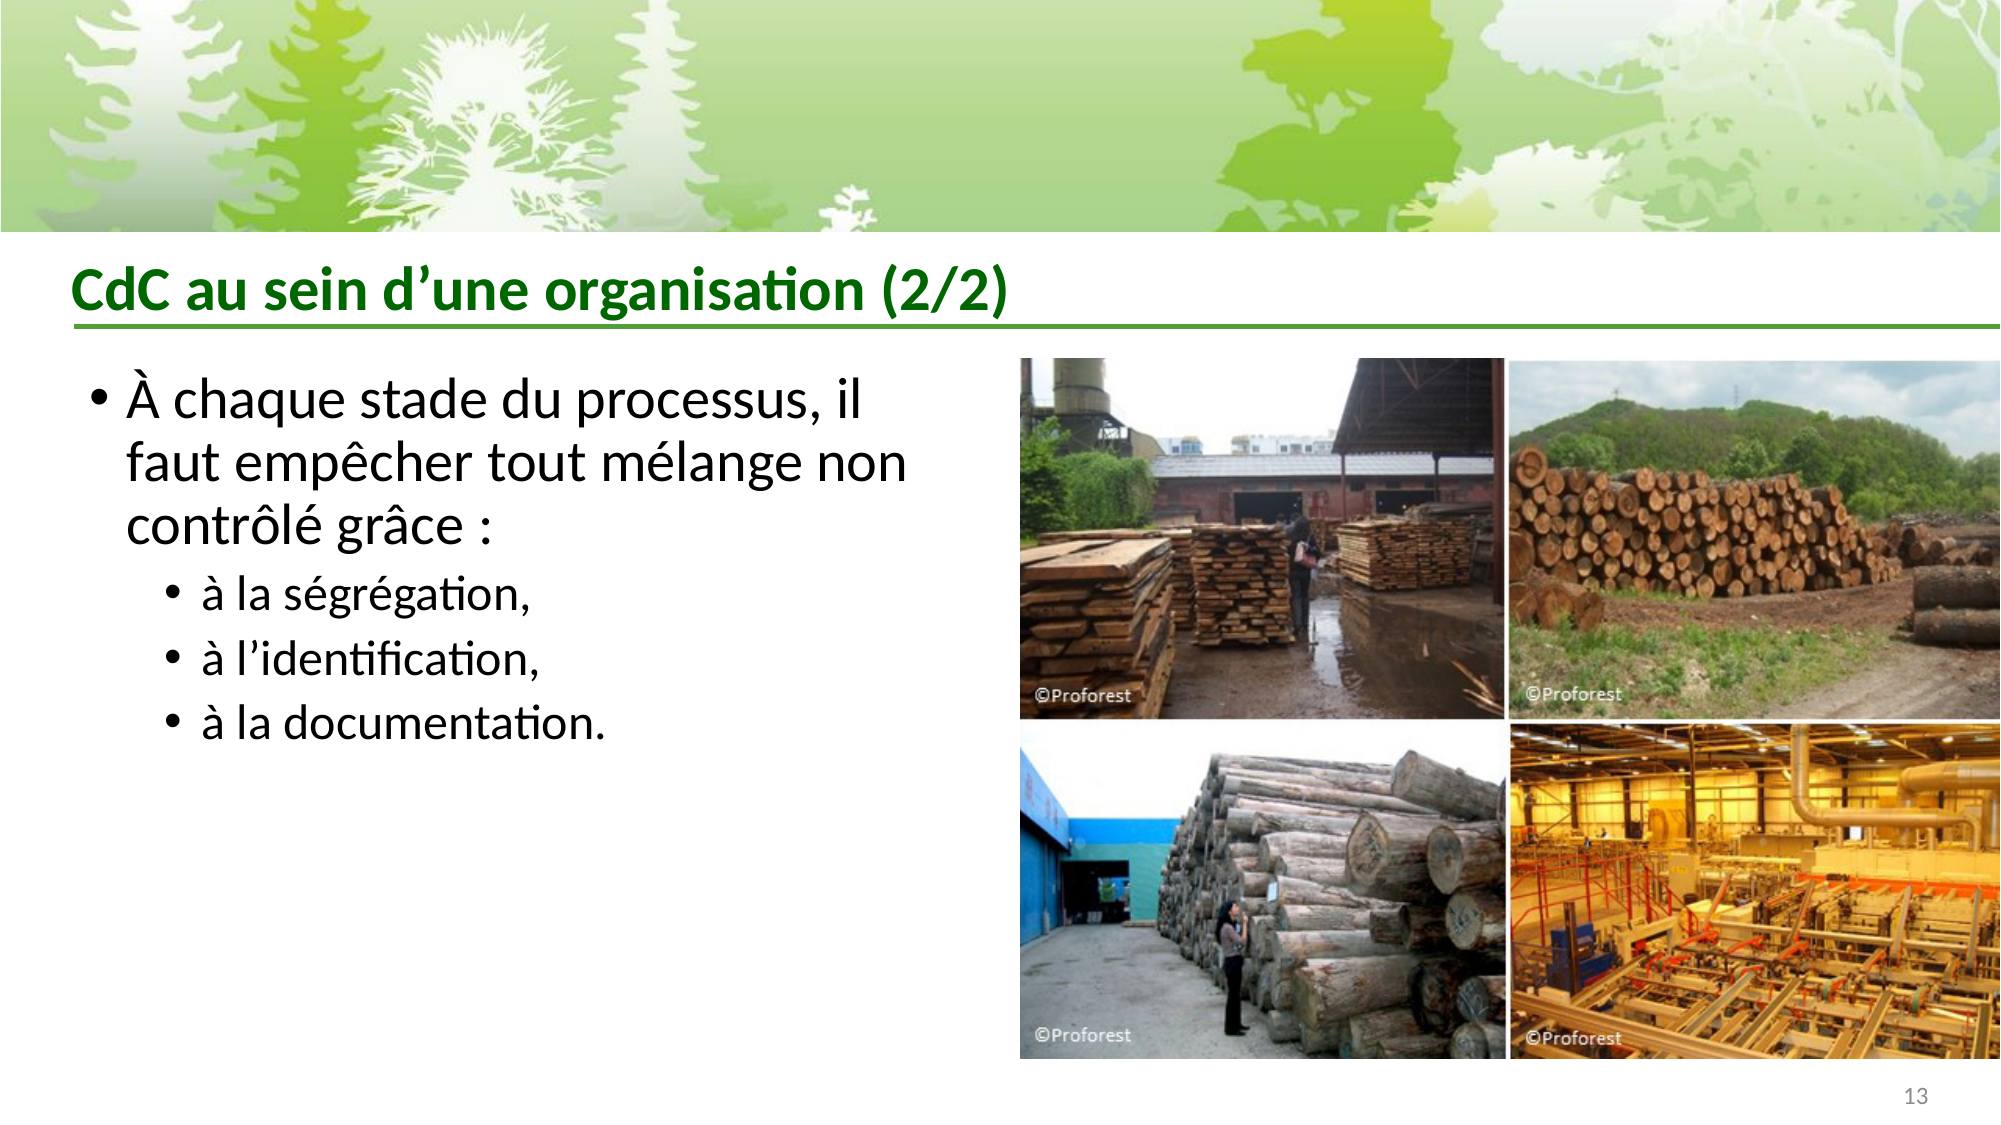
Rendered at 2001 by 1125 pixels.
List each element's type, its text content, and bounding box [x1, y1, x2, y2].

slide_number 13 [1493, 1065, 1944, 1125]
picture [1020, 358, 2000, 1059]
list À chaque stade du processus, il faut empêcher tout mélange non contrôlé grâce : à la ségrégation, à l’identification, à la documentation. [74, 360, 983, 1104]
picture [0, 0, 2000, 232]
title CdC au sein d’une organisation (2/2) [56, 181, 1782, 399]
